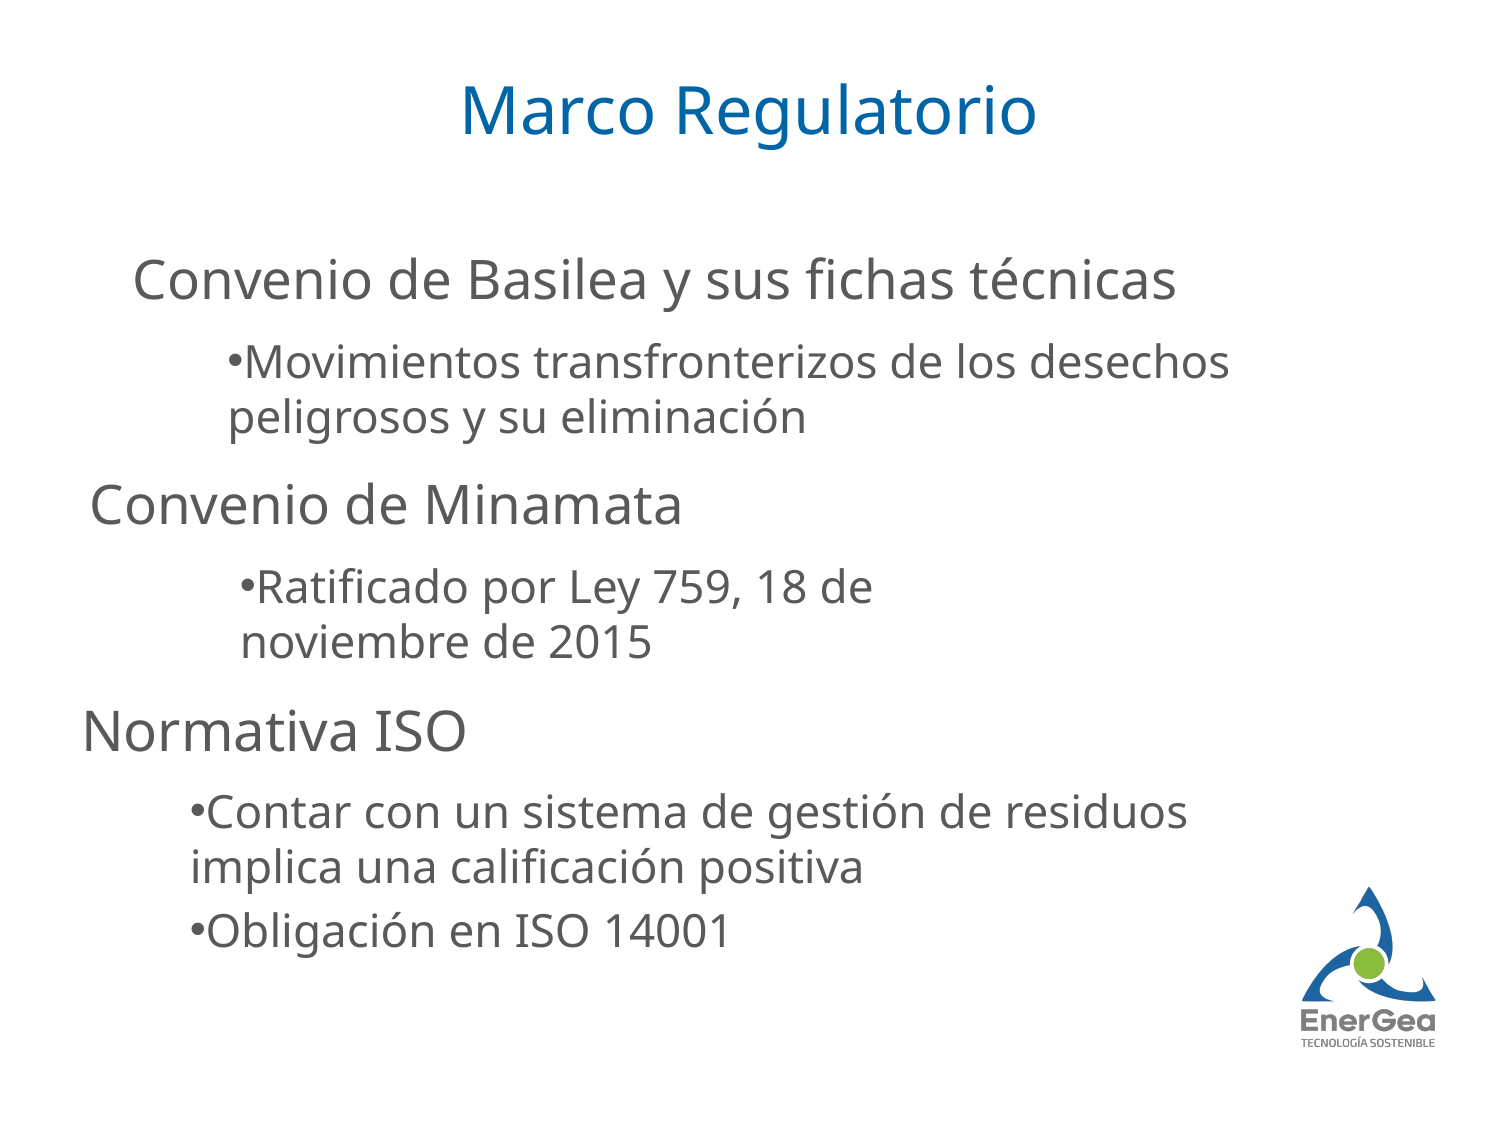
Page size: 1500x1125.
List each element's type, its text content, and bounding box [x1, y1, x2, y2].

text_box Contar con un sistema de gestión de residuos implica una calificación positiva Obligación en ISO 14001 [174, 774, 1250, 964]
title Marco Regulatorio [112, 0, 1388, 229]
text_box Normativa ISO [37, 687, 513, 813]
text_box Convenio de Minamata [24, 462, 750, 588]
picture [1299, 887, 1436, 1050]
text_box Movimientos transfronterizos de los desechos peligrosos y su eliminación [212, 324, 1263, 475]
text_box Ratificado por Ley 759, 18 de noviembre de 2015 [224, 549, 975, 675]
subtitle Convenio de Basilea y sus fichas técnicas [37, 237, 1275, 363]
